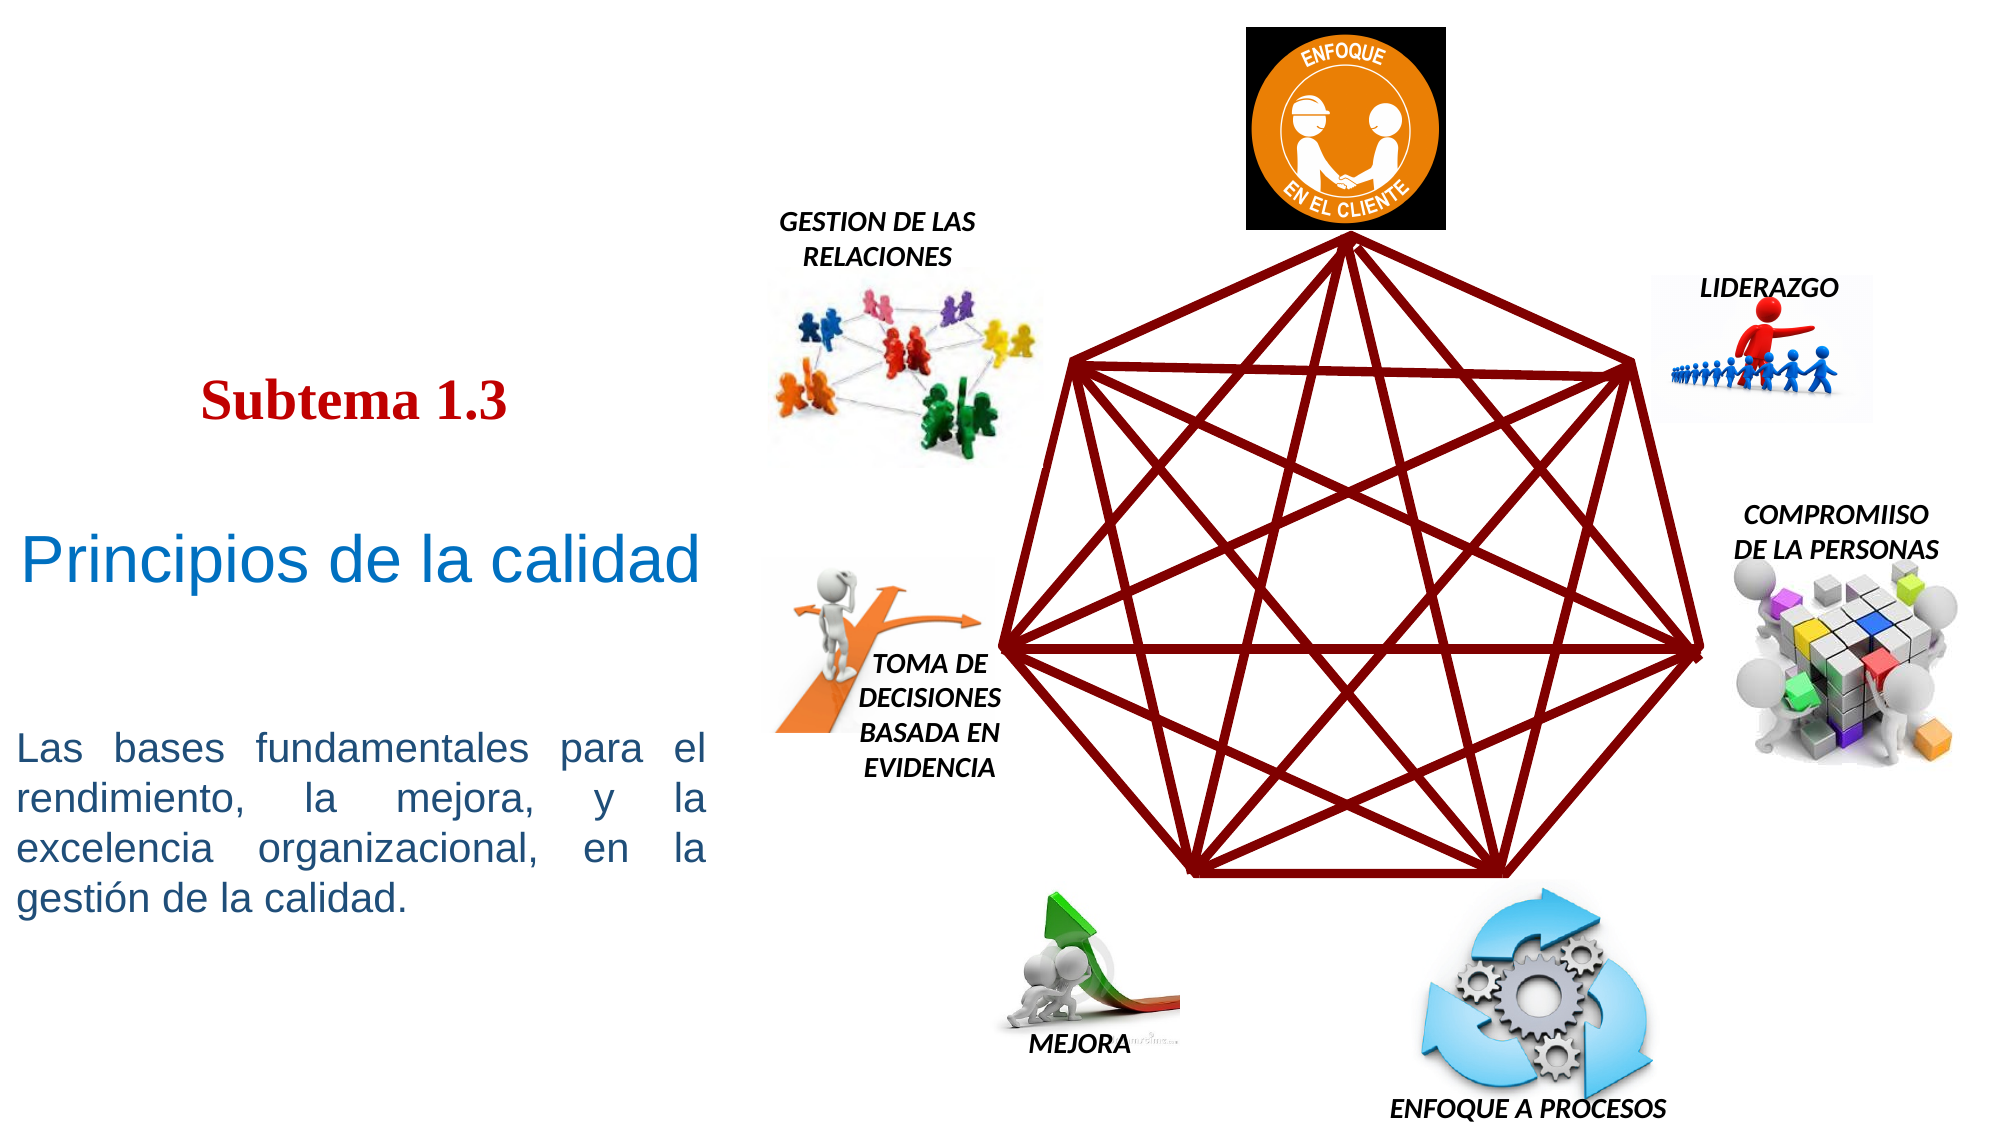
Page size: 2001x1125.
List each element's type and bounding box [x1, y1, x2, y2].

text_box [997, 230, 1705, 879]
text_box [979, 881, 1180, 1068]
text_box [1715, 487, 1976, 795]
text_box [1368, 879, 1690, 1125]
text_box [761, 557, 1032, 794]
text_box [1, 353, 722, 933]
text_box [758, 194, 1044, 469]
picture [1245, 27, 1446, 230]
text_box [1651, 260, 1897, 423]
